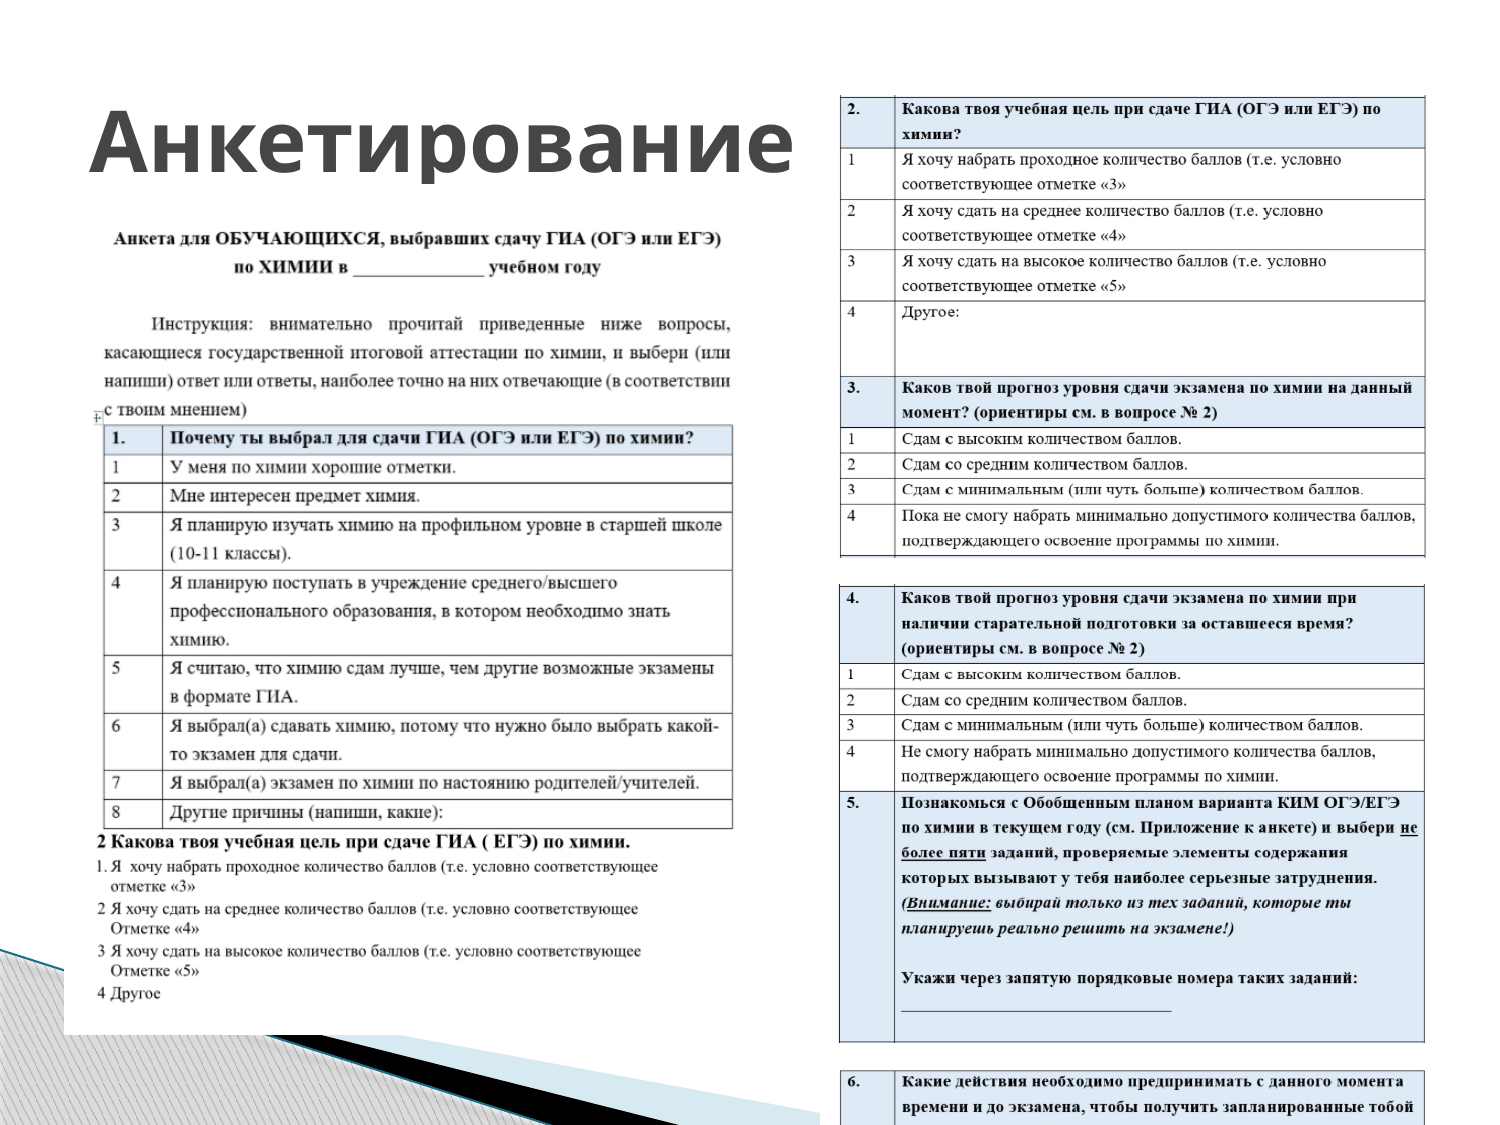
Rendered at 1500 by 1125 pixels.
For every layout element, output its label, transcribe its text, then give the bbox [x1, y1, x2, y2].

picture [820, 89, 1459, 1125]
title Анкетирование [75, 45, 1425, 233]
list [64, 184, 796, 1036]
